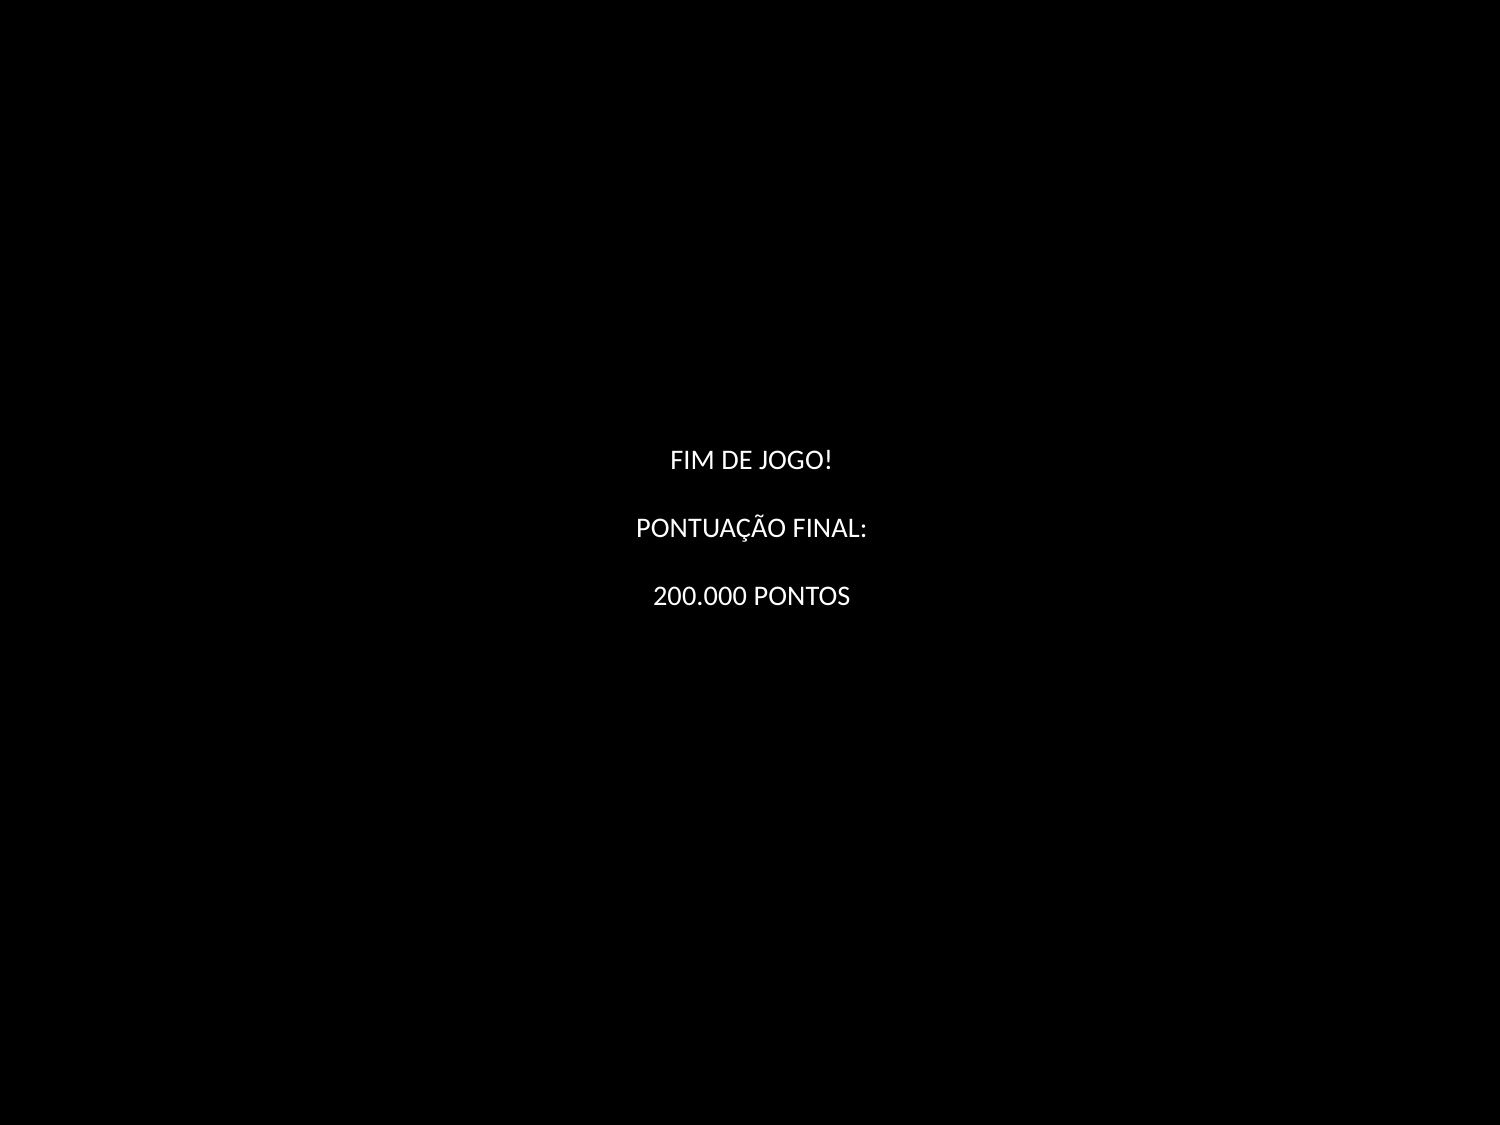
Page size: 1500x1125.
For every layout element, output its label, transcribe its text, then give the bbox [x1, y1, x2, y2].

title FIM DE JOGO! PONTUAÇÃO FINAL: 200.000 PONTOS [76, 432, 1428, 621]
